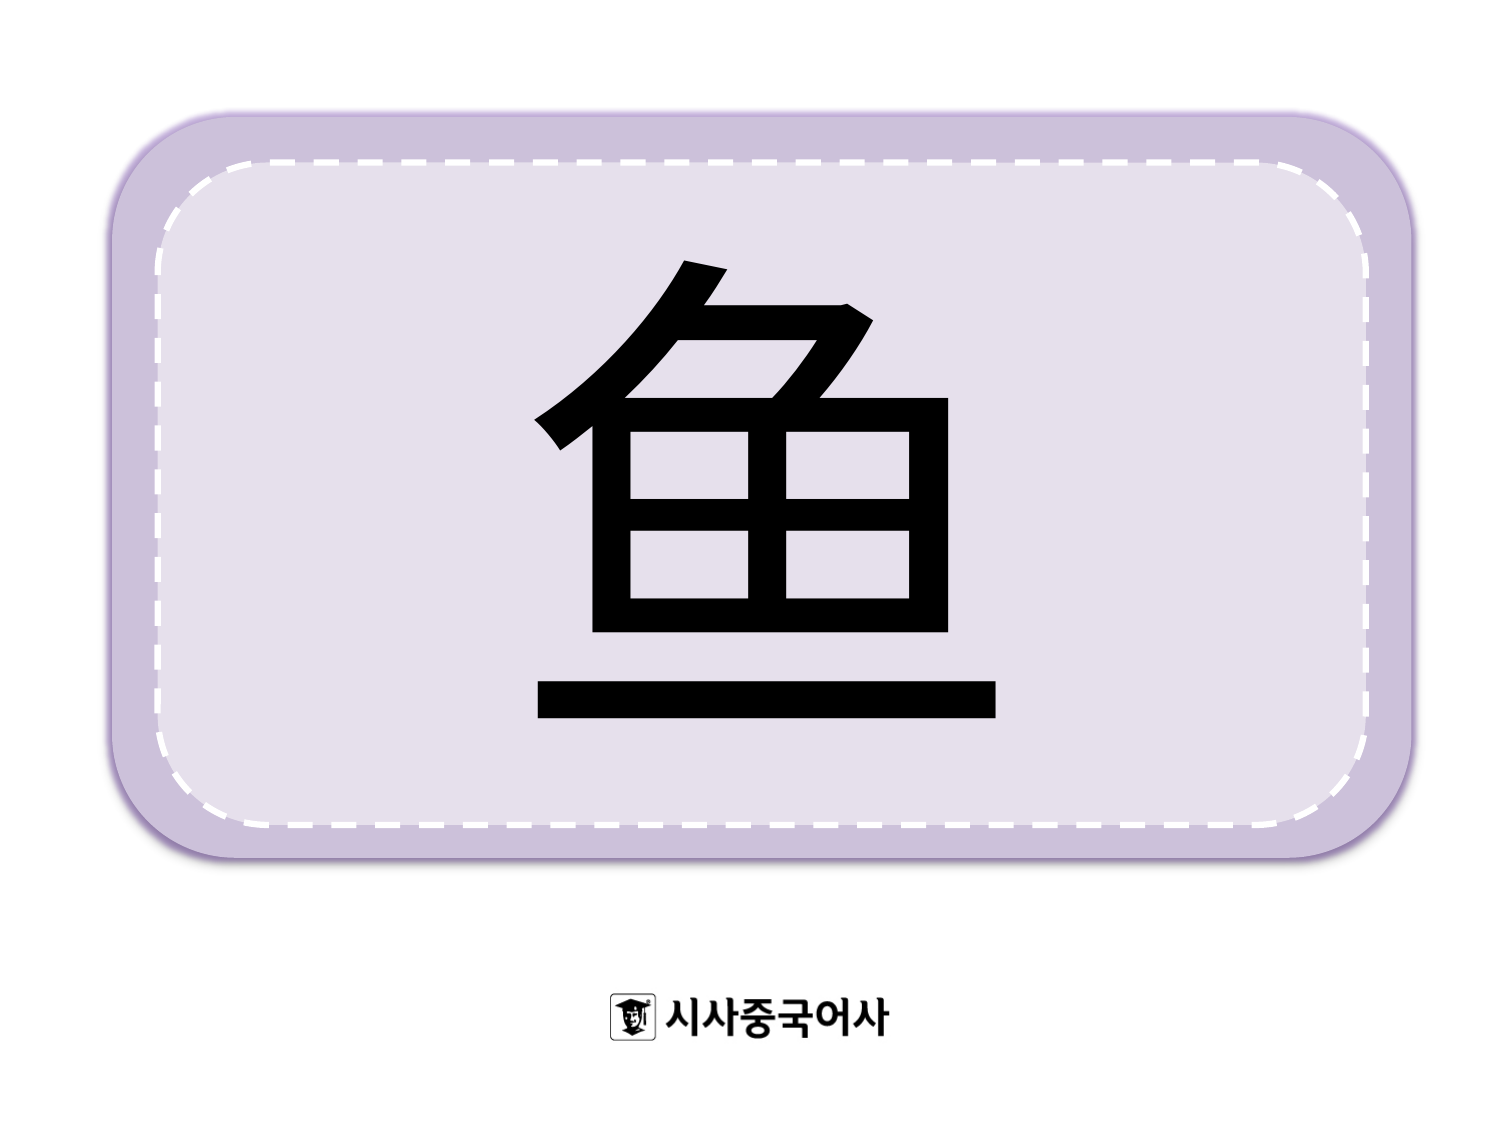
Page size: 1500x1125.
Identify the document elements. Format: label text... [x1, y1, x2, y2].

text_box 鱼 [162, 160, 1371, 824]
picture [602, 987, 898, 1047]
